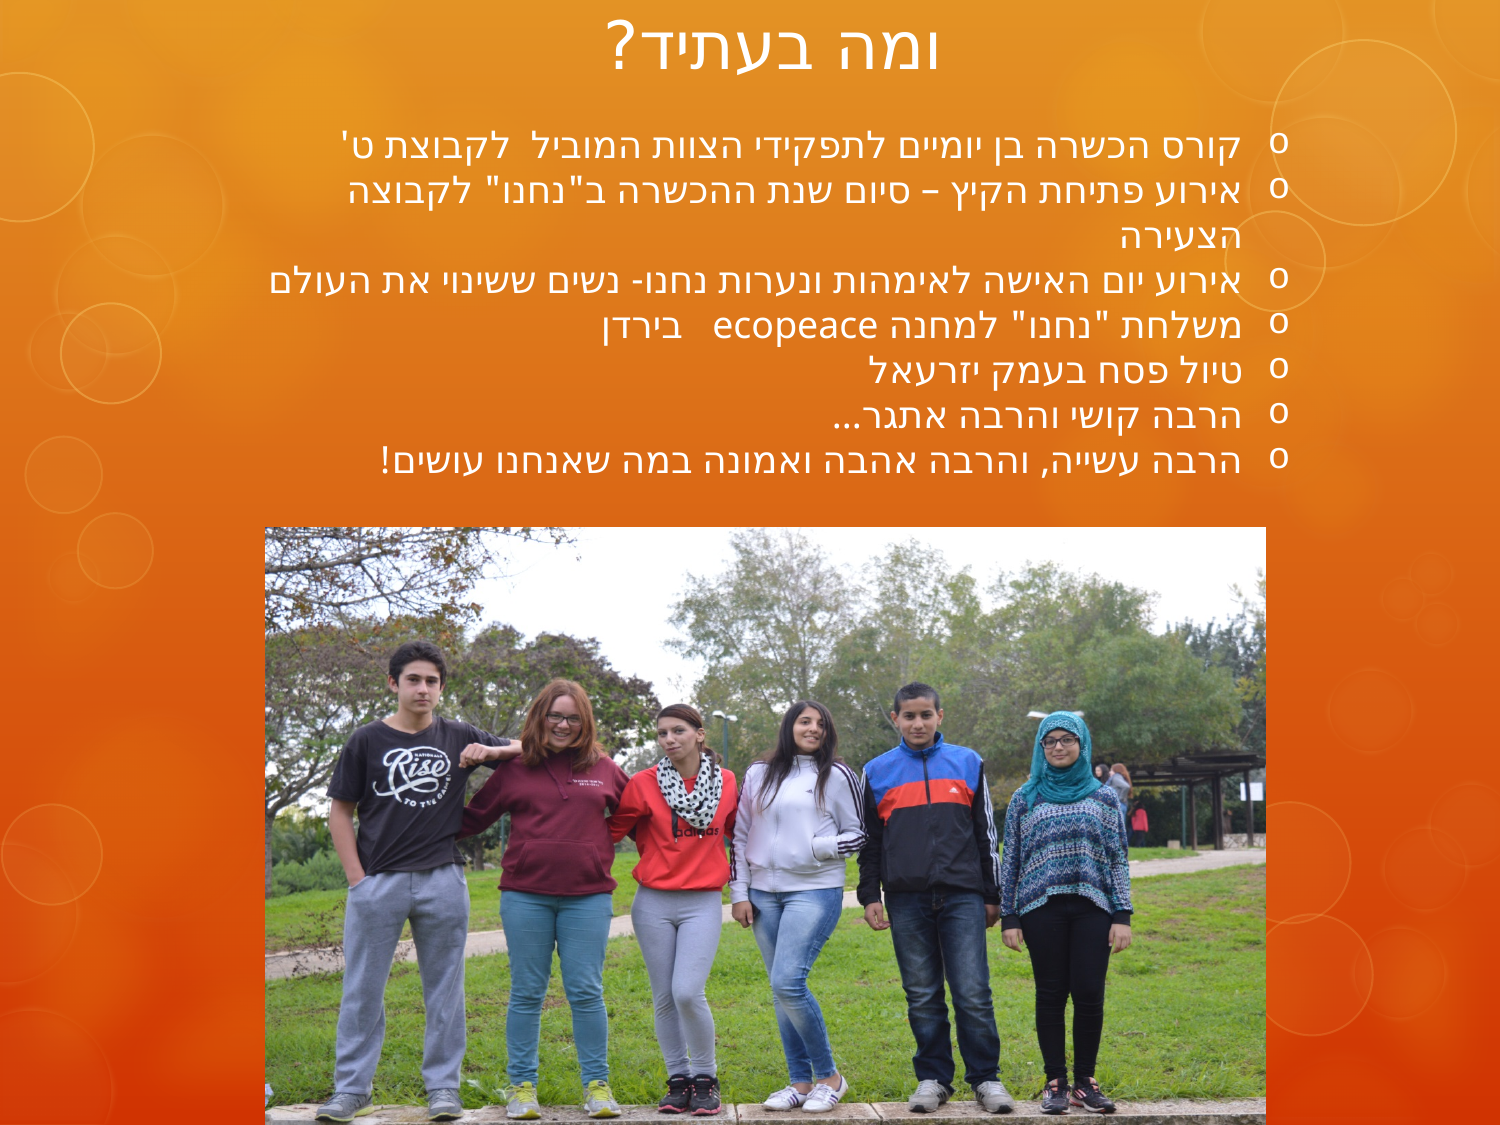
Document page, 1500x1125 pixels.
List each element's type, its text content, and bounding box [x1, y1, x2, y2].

text_box קורס הכשרה בן יומיים לתפקידי הצוות המוביל לקבוצת ט' אירוע פתיחת הקיץ – סיום שנת ההכשרה ב"נחנו" לקבוצה הצעירה אירוע יום האישה לאימהות ונערות נחנו- נשים ששינוי את העולם משלחת "נחנו" למחנה ecopeace בירדן טיול פסח בעמק יזרעאל הרבה קושי והרבה אתגר... הרבה עשייה, והרבה אהבה ואמונה במה שאנחנו עושים! [242, 113, 1306, 489]
title ומה בעתיד? [189, 0, 1358, 120]
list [265, 526, 1266, 1125]
